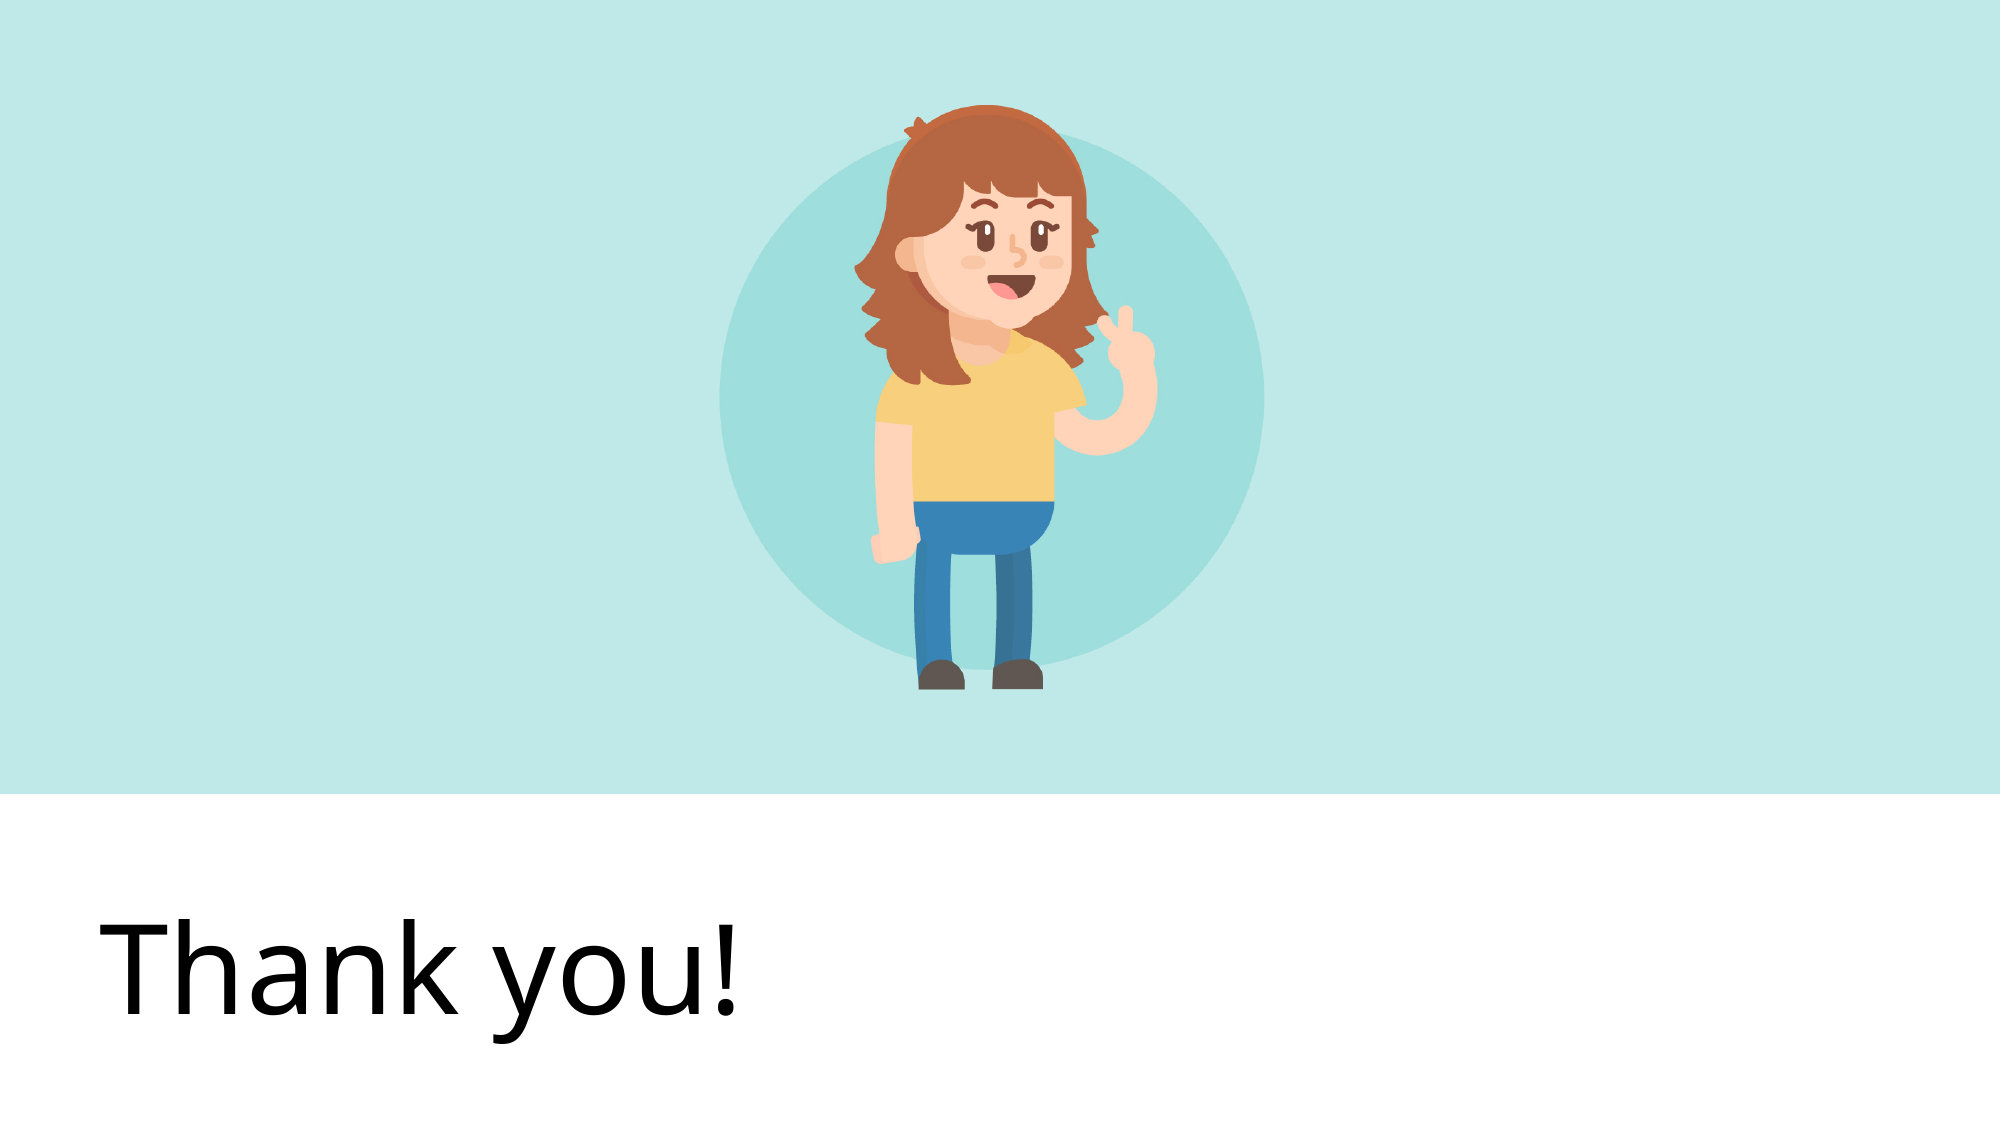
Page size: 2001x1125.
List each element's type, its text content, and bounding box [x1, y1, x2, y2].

text_box Thank you! [91, 795, 1892, 1050]
picture [353, 38, 1630, 756]
text_box [0, 0, 2000, 795]
